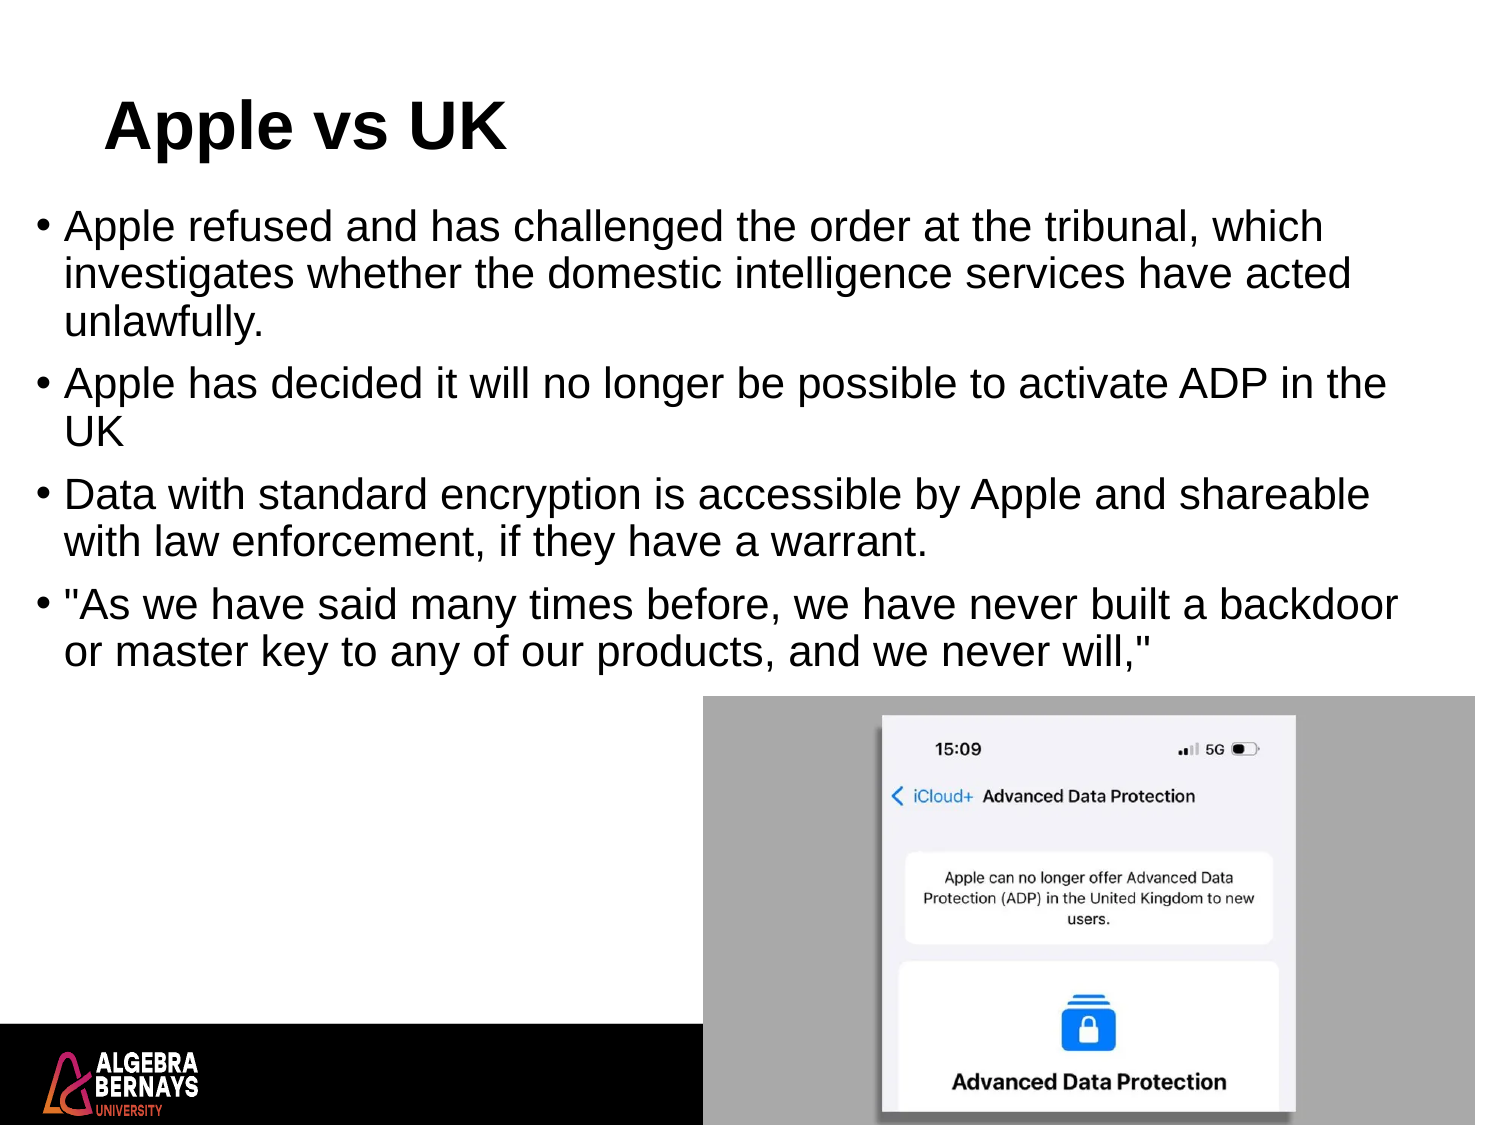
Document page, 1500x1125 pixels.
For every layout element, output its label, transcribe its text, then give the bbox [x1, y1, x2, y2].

picture [0, 696, 1475, 1125]
title Apple vs UK [88, 19, 1383, 196]
list Apple refused and has challenged the order at the tribunal, which investigates whether the domestic intelligence services have acted unlawfully. Apple has decided it will no longer be possible to activate ADP in the UK Data with standard encryption is accessible by Apple and shareable with law enforcement, if they have a warrant. "As we have said many times before, we have never built a backdoor or master key to any of our products, and we never will," [20, 196, 1427, 894]
